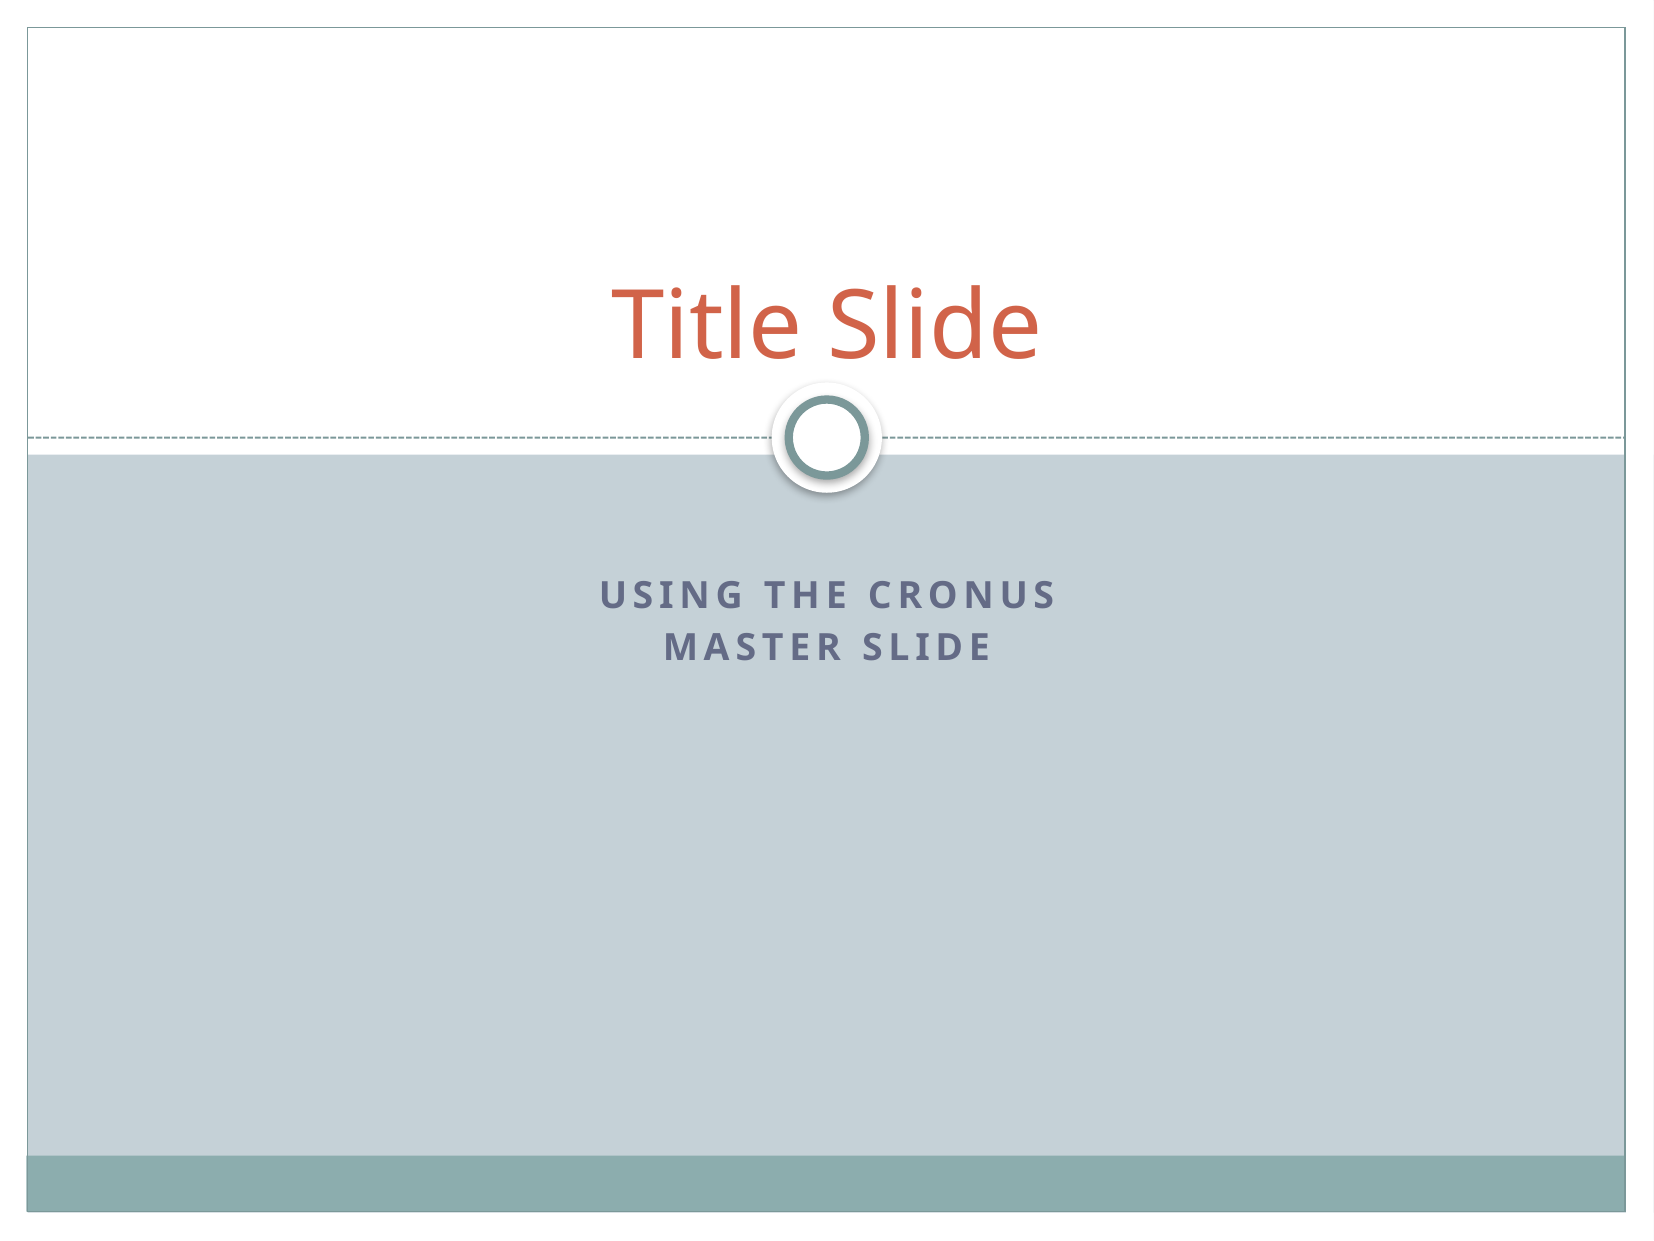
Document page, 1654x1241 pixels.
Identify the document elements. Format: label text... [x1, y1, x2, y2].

subtitle Using the Cronus Master Slide [248, 509, 1406, 827]
title Title Slide [124, 68, 1530, 386]
